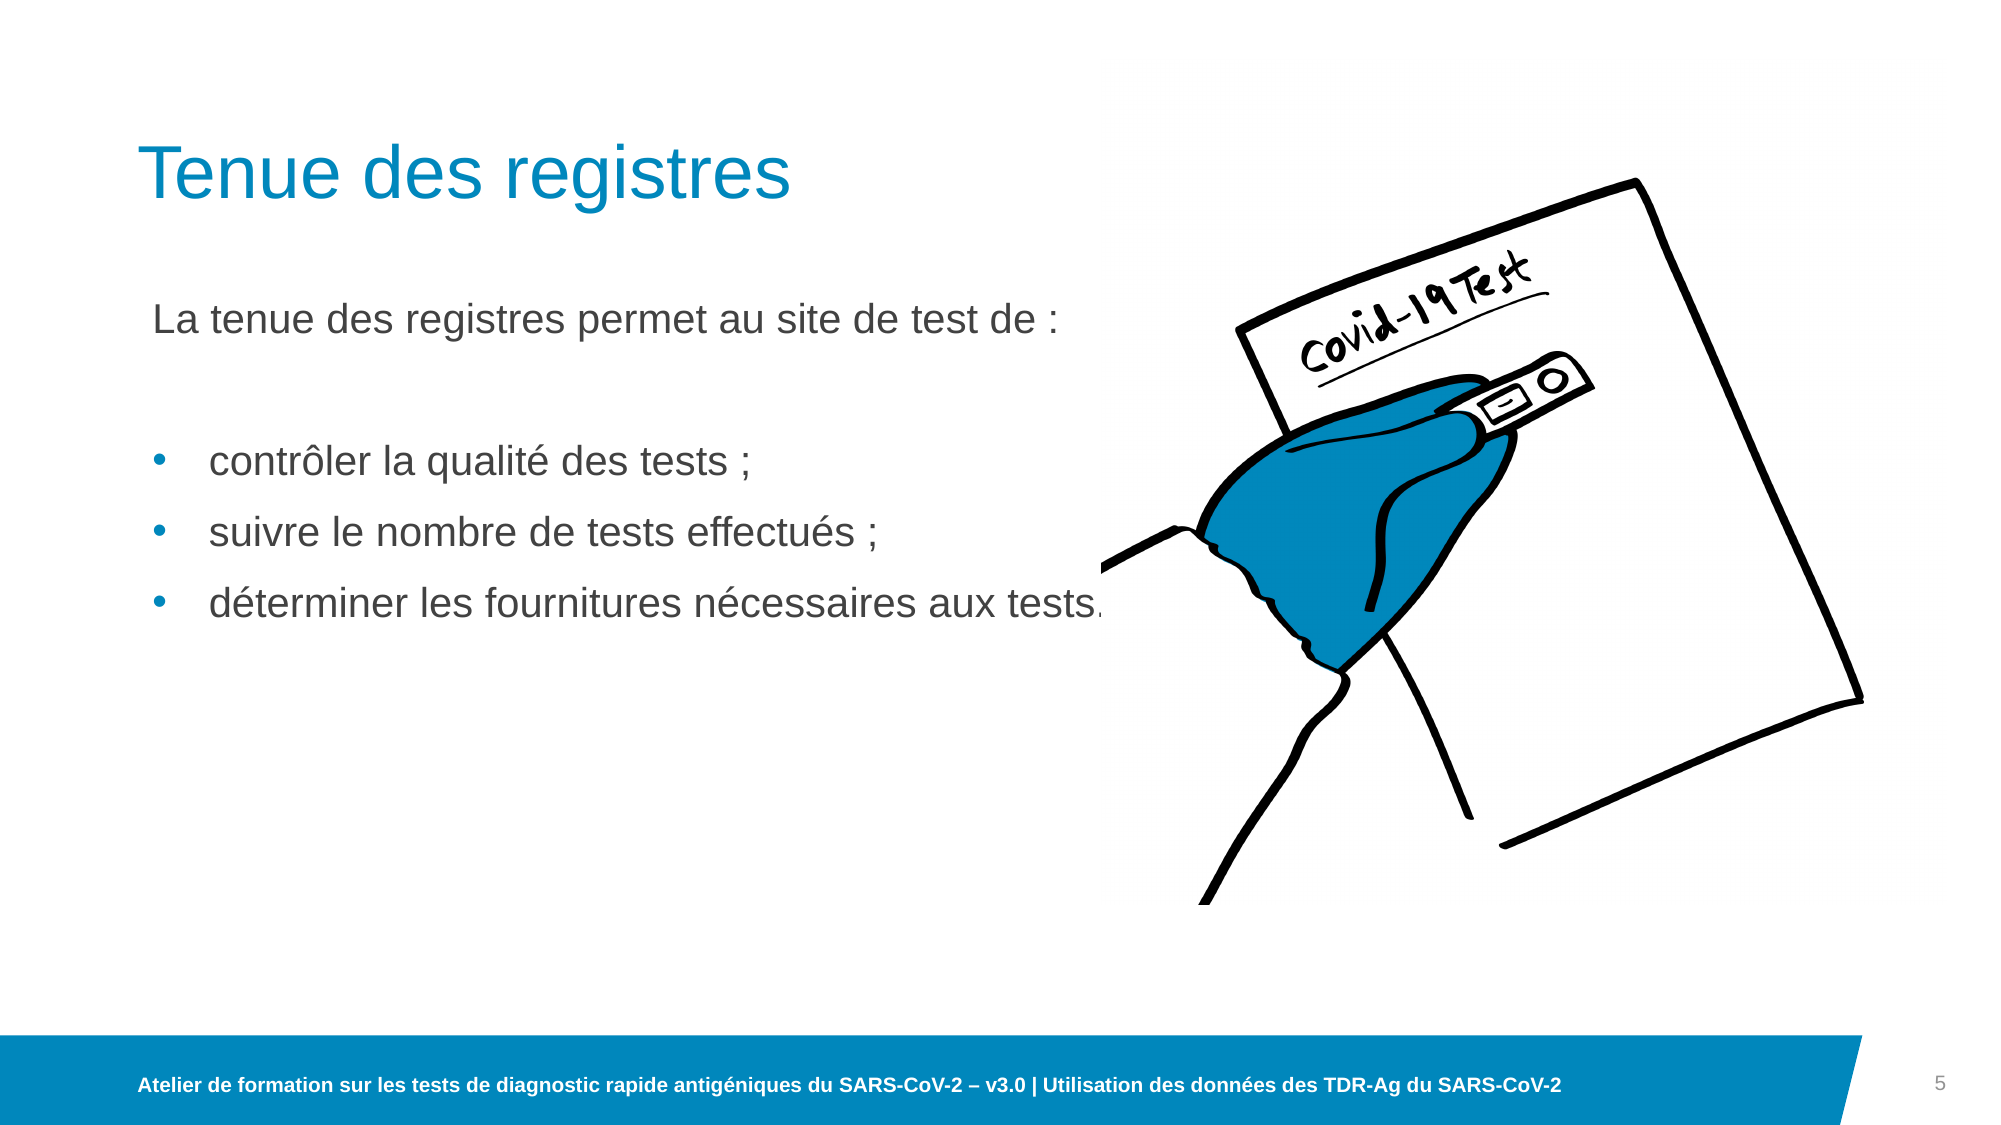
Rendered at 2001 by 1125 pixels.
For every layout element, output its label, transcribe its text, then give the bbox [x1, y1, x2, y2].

picture [1101, 59, 1947, 905]
footer Atelier de formation sur les tests de diagnostic rapide antigéniques du SARS-CoV-2 – v3.0 | Utilisation des données des TDR-Ag du SARS-CoV-2 [137, 1042, 1598, 1125]
title Tenue des registres [137, 59, 1101, 215]
slide_number 5 [1862, 1035, 1947, 1125]
list La tenue des registres permet au site de test de : contrôler la qualité des tests ; suivre le nombre de tests effectués ; déterminer les fournitures nécessaires aux tests. [137, 284, 1863, 1014]
